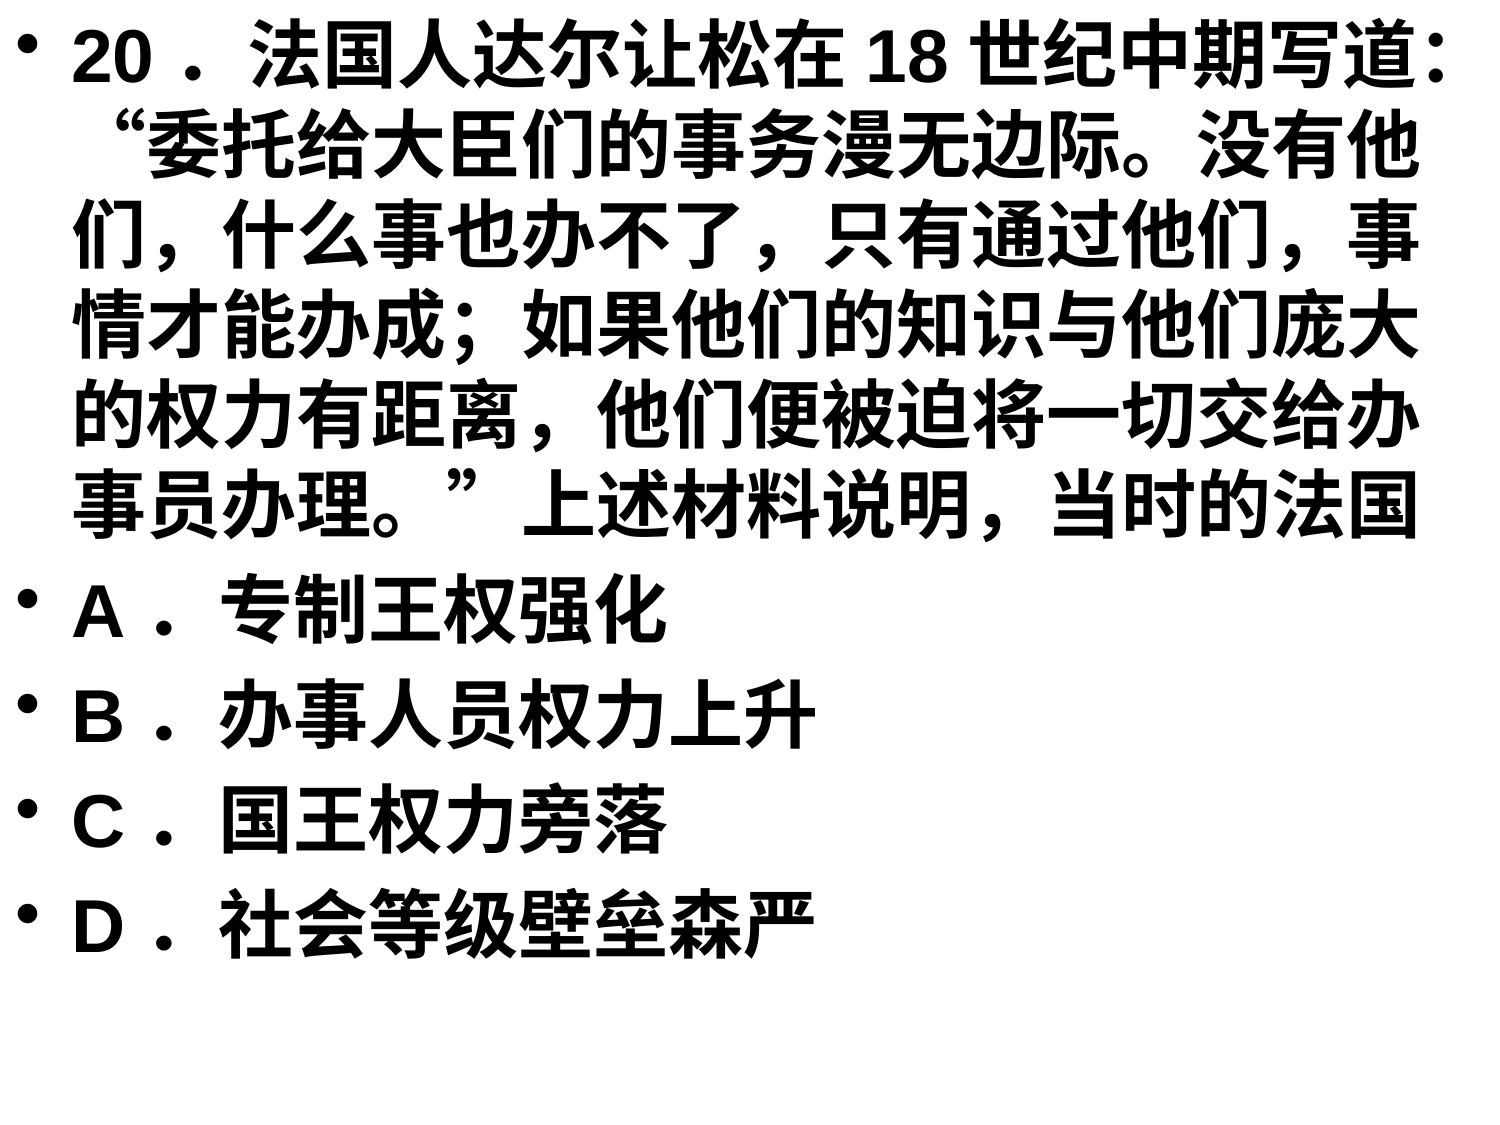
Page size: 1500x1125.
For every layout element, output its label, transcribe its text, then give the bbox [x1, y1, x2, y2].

list 20．法国人达尔让松在18世纪中期写道：“委托给大臣们的事务漫无边际。没有他们，什么事也办不了，只有通过他们，事情才能办成；如果他们的知识与他们庞大的权力有距离，他们便被迫将一切交给办事员办理。”上述材料说明，当时的法国 A．专制王权强化 B．办事人员权力上升 C．国王权力旁落 D．社会等级壁垒森严 [0, 0, 1500, 1125]
